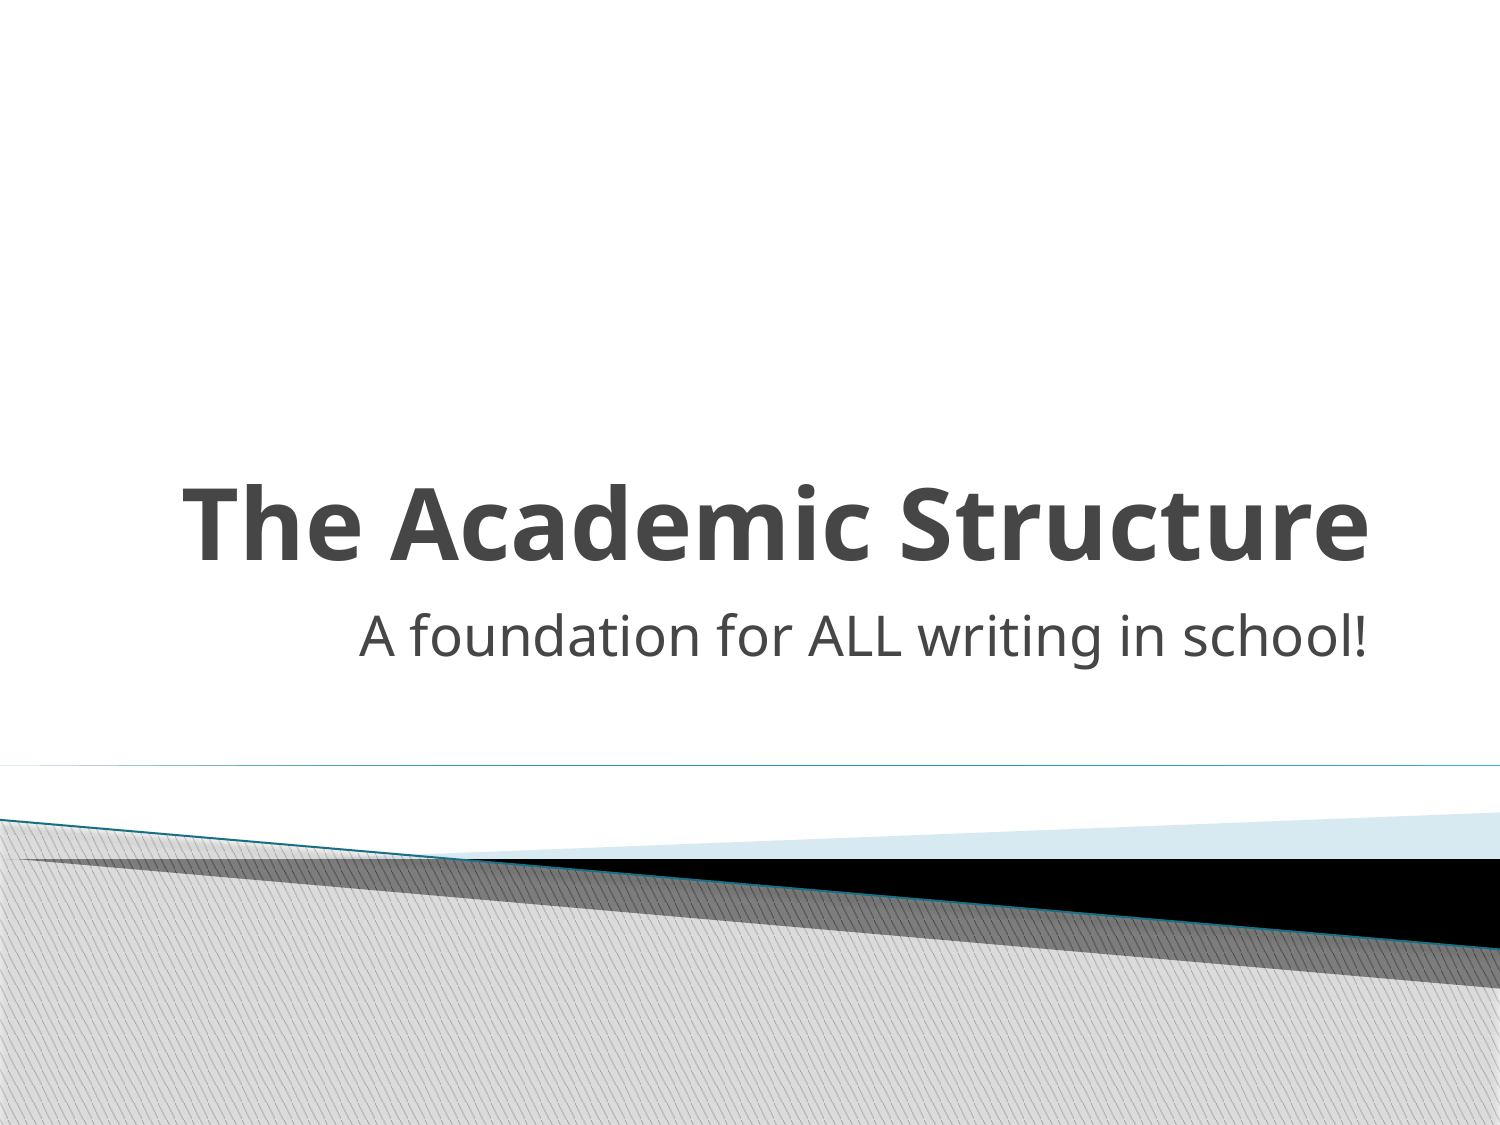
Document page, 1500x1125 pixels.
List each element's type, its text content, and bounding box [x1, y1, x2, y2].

subtitle A foundation for ALL writing in school! [112, 592, 1388, 790]
picture [5, 859, 1500, 989]
title The Academic Structure [112, 287, 1388, 588]
